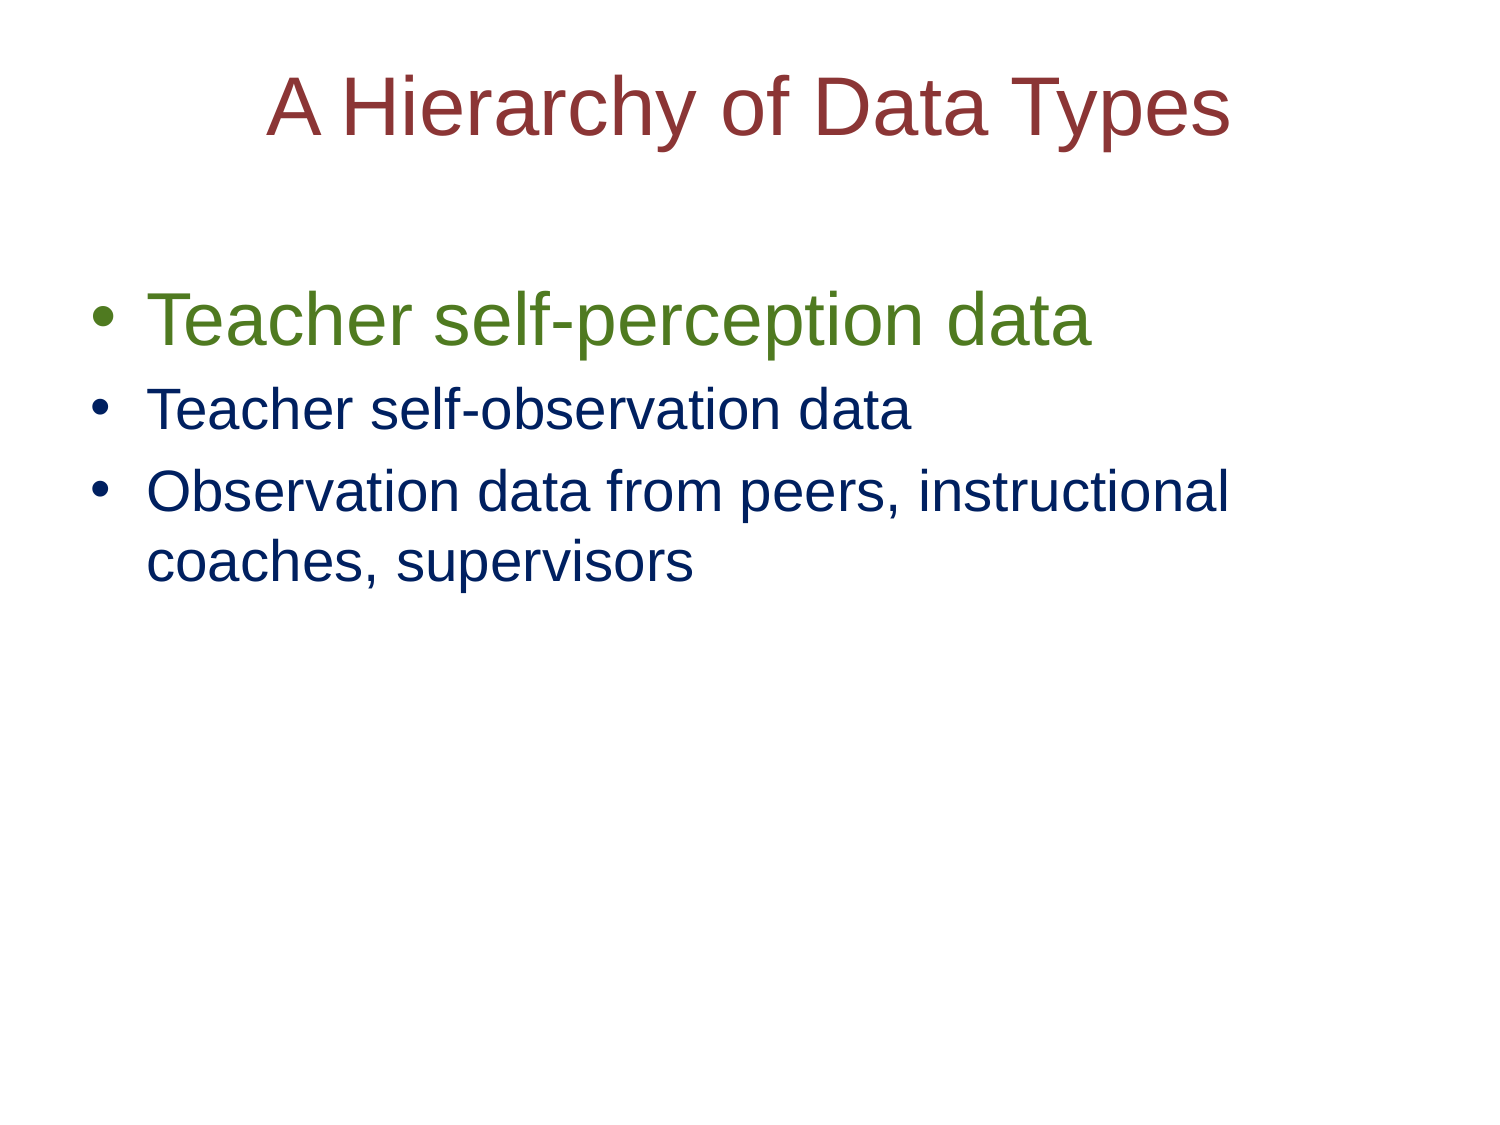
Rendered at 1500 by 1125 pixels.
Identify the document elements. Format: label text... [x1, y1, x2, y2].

title A Hierarchy of Data Types [75, 45, 1425, 233]
list Teacher self-perception data Teacher self-observation data Observation data from peers, instructional coaches, supervisors [75, 262, 1425, 1005]
